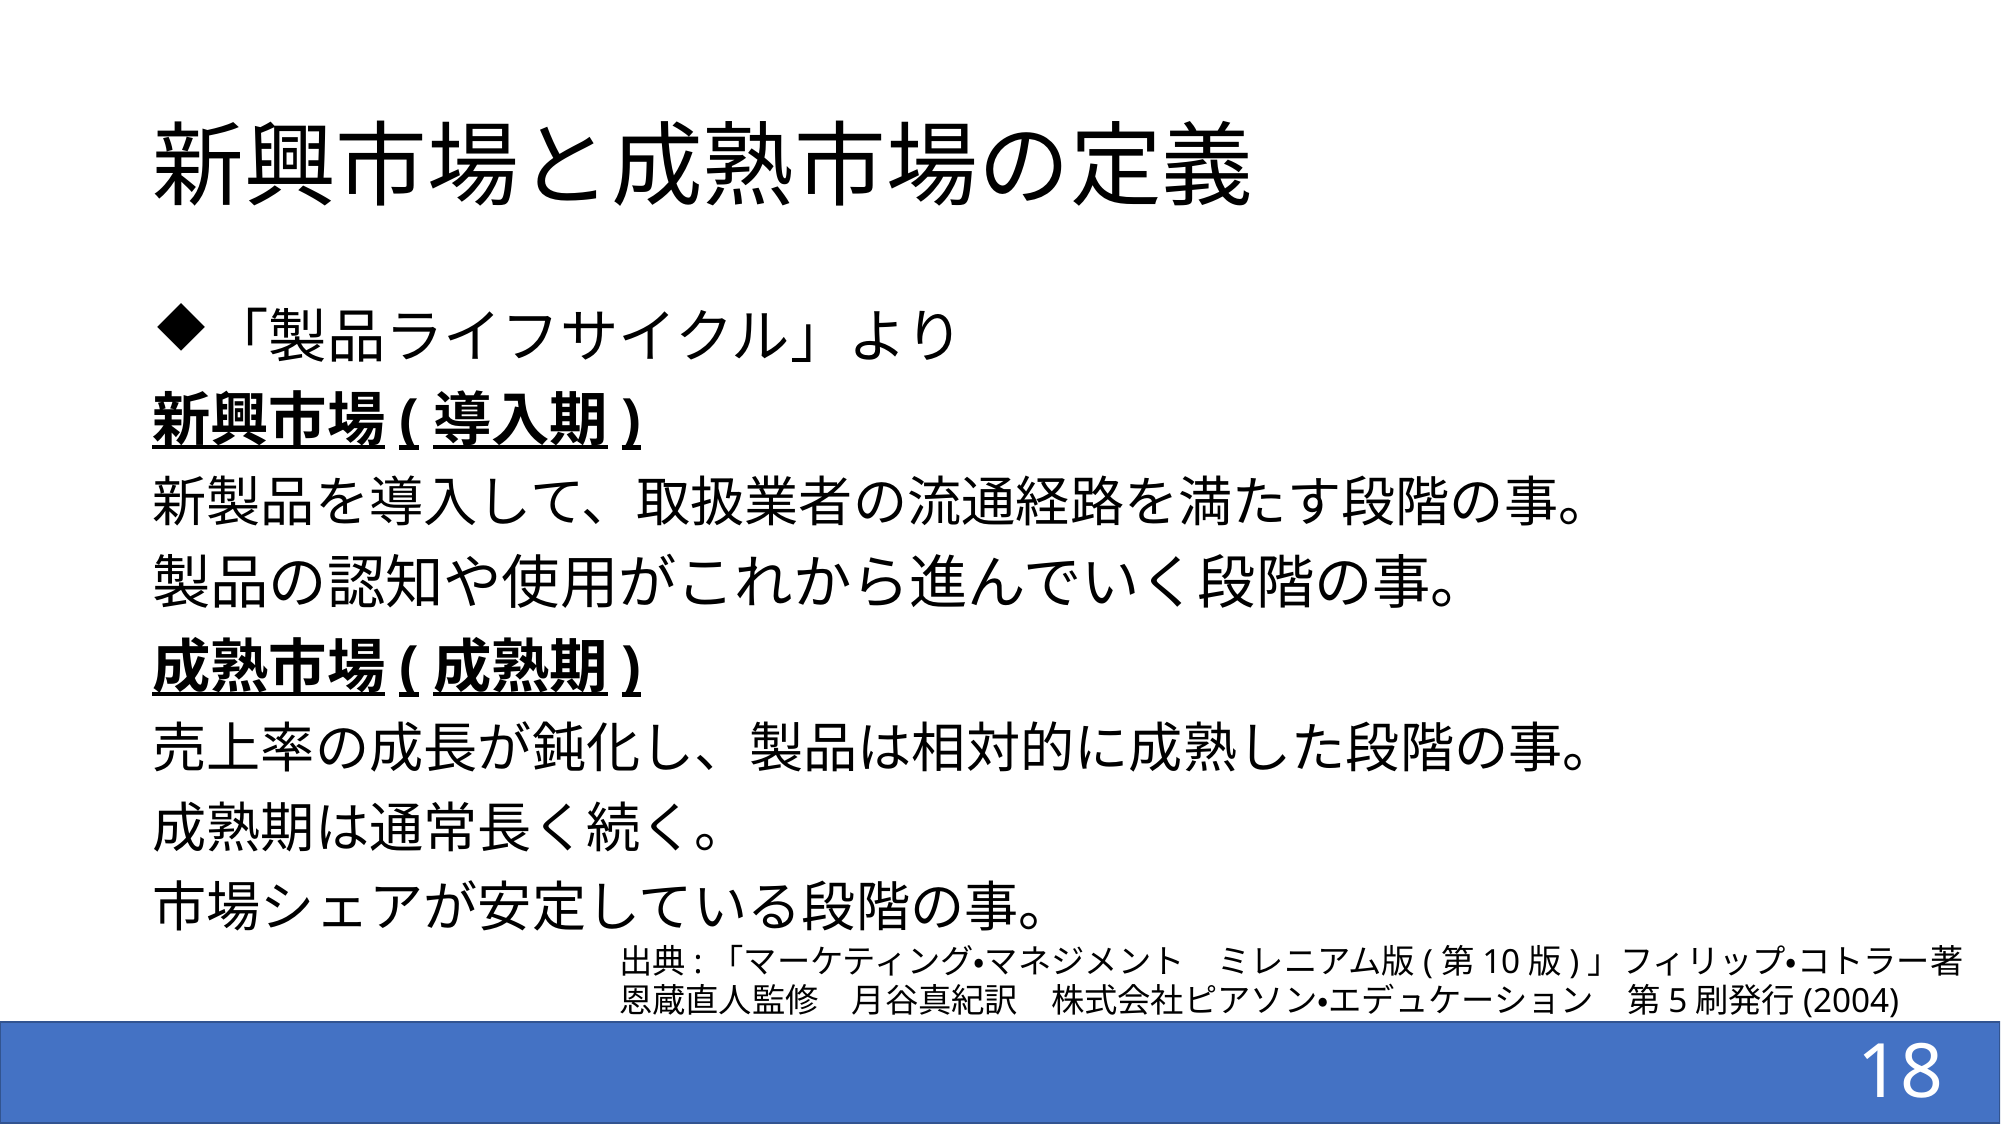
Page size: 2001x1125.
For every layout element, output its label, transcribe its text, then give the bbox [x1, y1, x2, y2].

slide_number 18 [1507, 1043, 1958, 1104]
title 新興市場と成熟市場の定義 [137, 59, 1863, 278]
text_box 出典:「マーケティング・マネジメント ミレニアム版(第10版)」フィリップ・コトラー著 恩蔵直人監修 月谷真紀訳 株式会社ピアソン・エデュケーション 第5刷発行(2004) [604, 932, 2000, 1027]
list 「製品ライフサイクル」より 新興市場(導入期) 新製品を導入して、取扱業者の流通経路を満たす段階の事。 製品の認知や使用がこれから進んでいく段階の事。 成熟市場(成熟期) 売上率の成長が鈍化し、製品は相対的に成熟した段階の事。 成熟期は通常長く続く。 市場シェアが安定している段階の事。 [137, 299, 1863, 1014]
